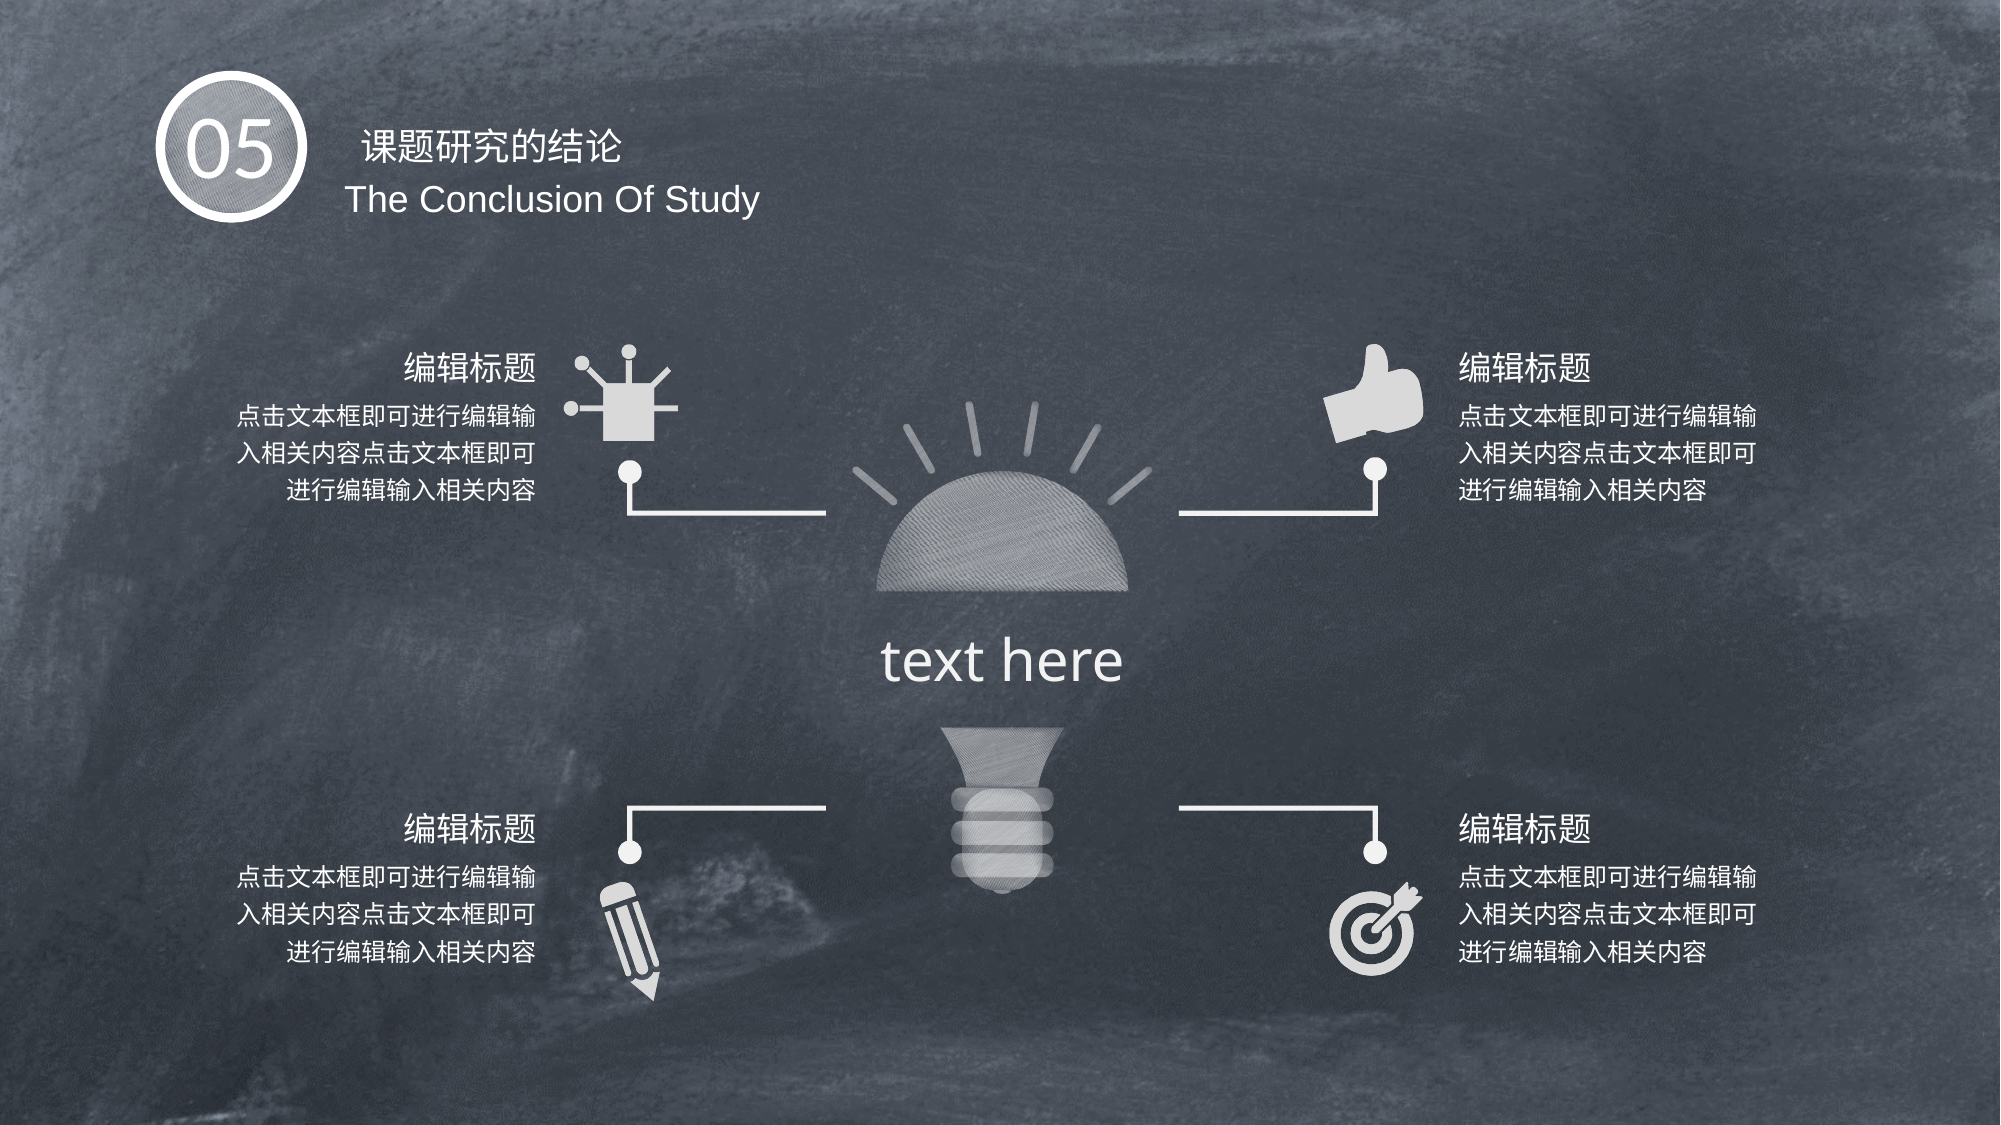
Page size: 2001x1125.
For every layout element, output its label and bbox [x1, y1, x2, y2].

picture [0, 0, 2000, 1125]
text_box [1329, 881, 1423, 976]
text_box [563, 344, 679, 441]
text_box [599, 881, 660, 1001]
text_box [1323, 344, 1424, 444]
